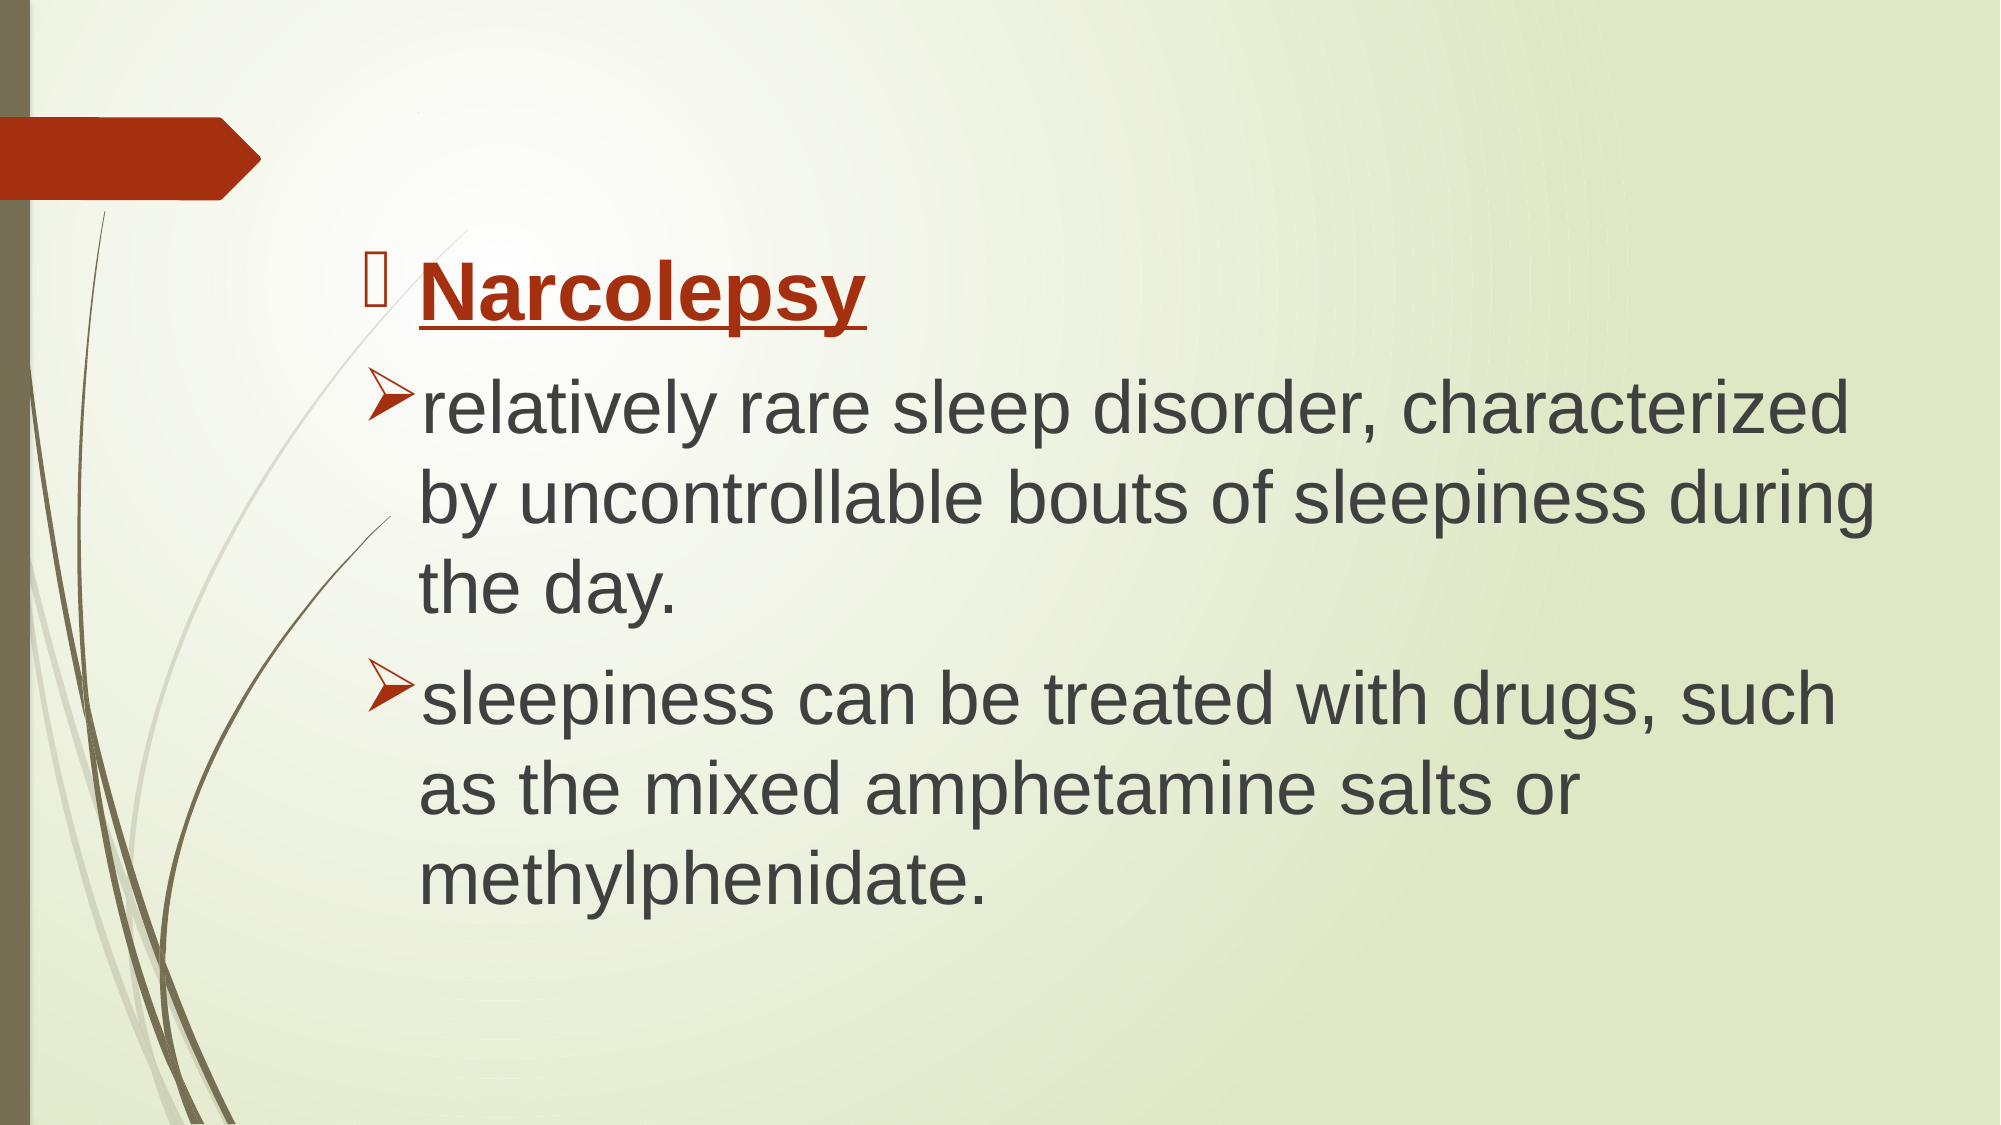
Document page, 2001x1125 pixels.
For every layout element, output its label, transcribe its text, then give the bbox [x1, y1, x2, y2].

list Narcolepsy relatively rare sleep disorder, characterized by uncontrollable bouts of sleepiness during the day. sleepiness can be treated with drugs, such as the mixed amphetamine salts or methylphenidate. [347, 230, 1938, 1071]
title . [417, 102, 426, 122]
